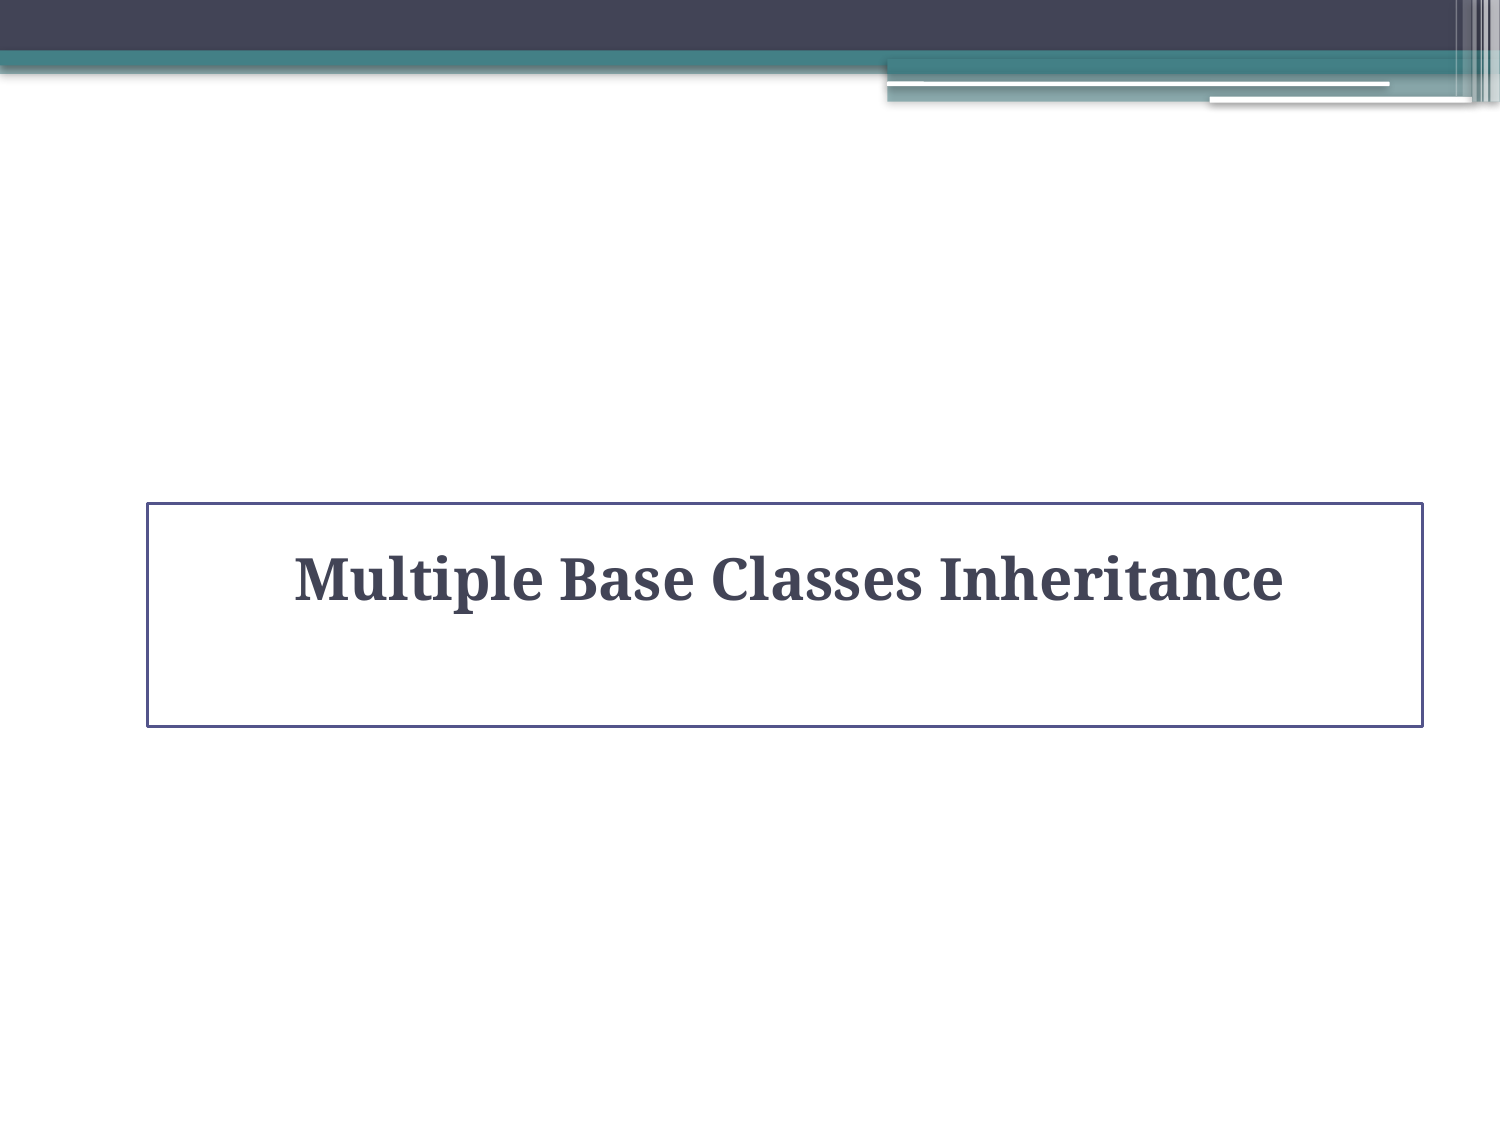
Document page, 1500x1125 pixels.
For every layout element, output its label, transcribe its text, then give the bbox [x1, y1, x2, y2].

title Multiple Base Classes Inheritance [146, 502, 1424, 728]
